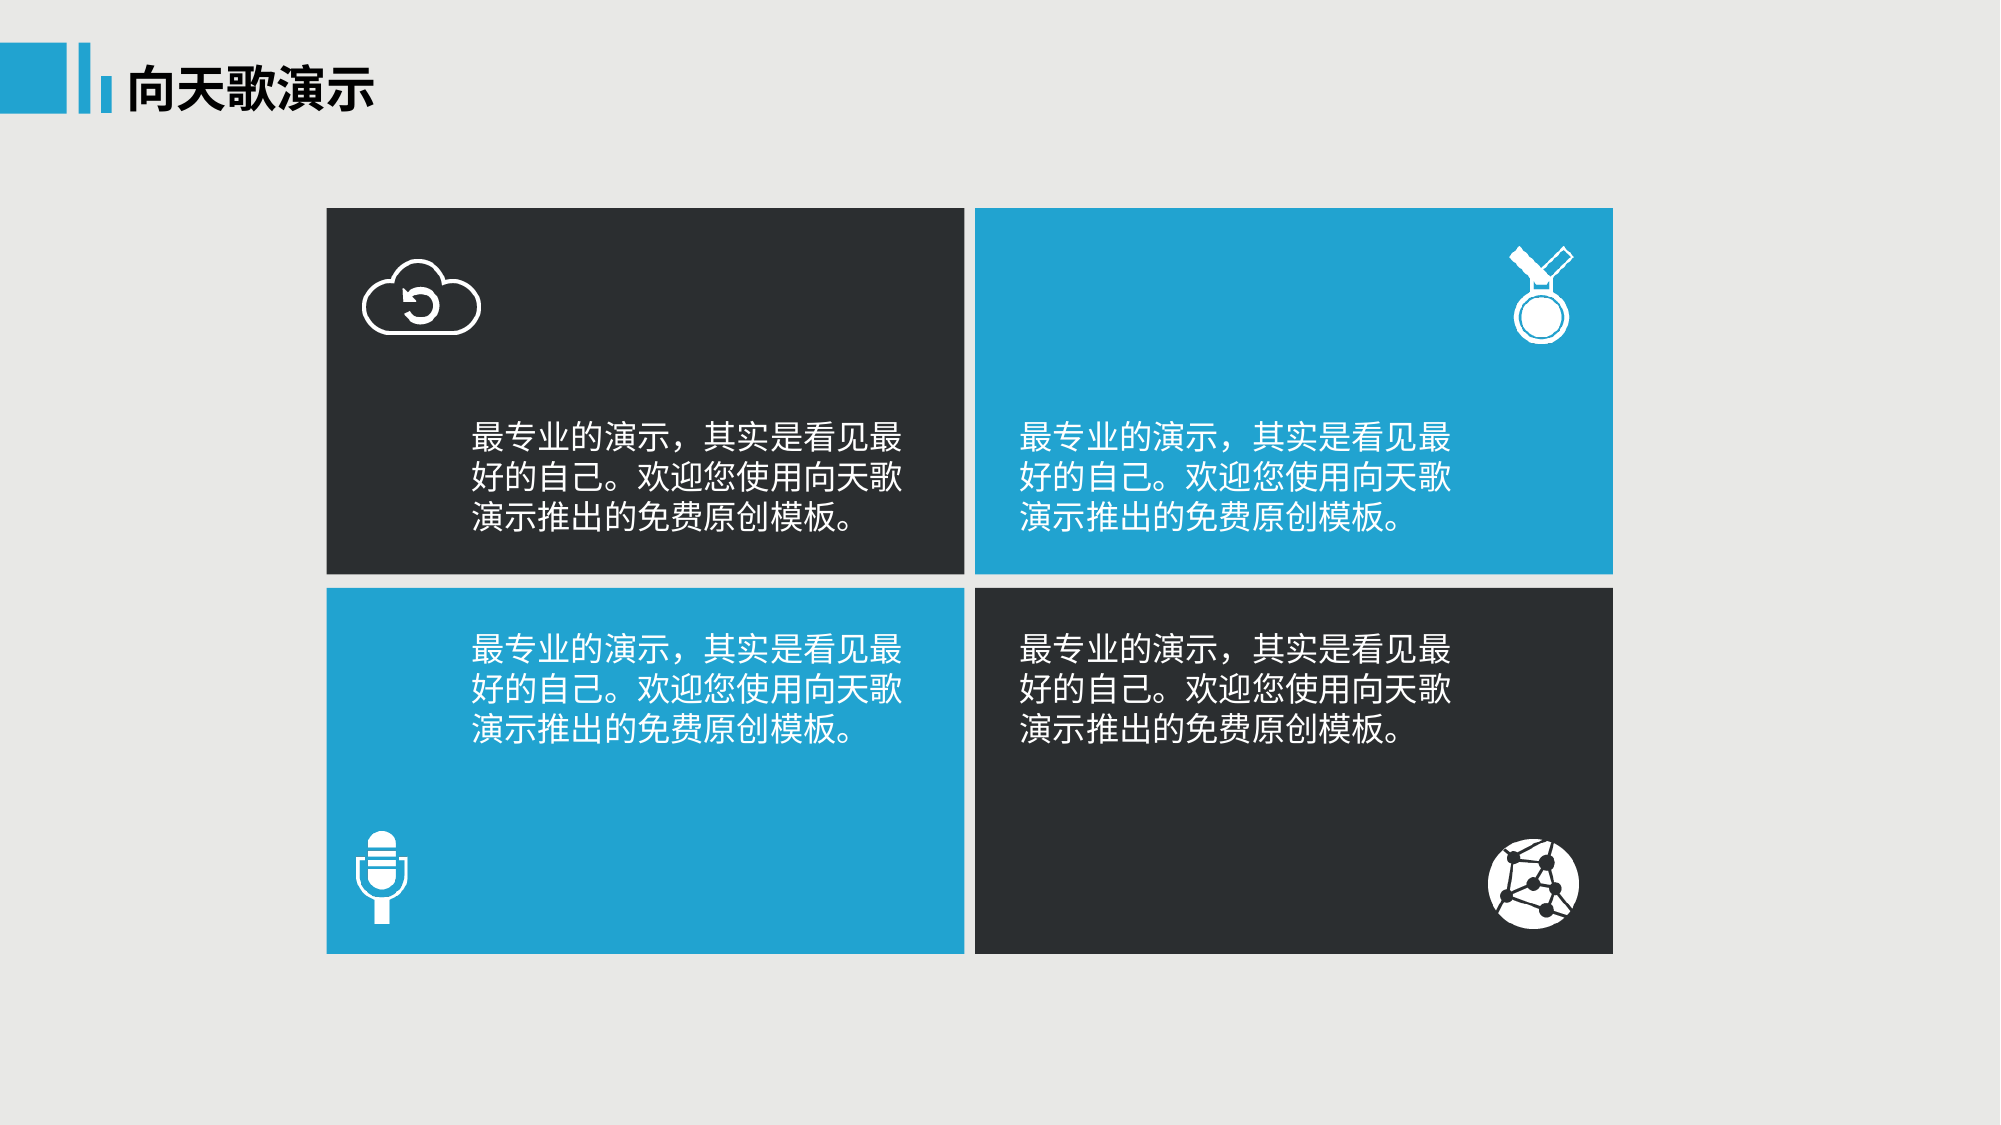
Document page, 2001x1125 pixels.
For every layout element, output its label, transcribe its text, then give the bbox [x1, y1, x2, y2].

picture [360, 234, 483, 357]
picture [1472, 822, 1595, 945]
text_box 最专业的演示，其实是看见最好的自己。欢迎您使用向天歌演示推出的免费原创模板。 [1004, 620, 1473, 756]
text_box [325, 586, 967, 956]
picture [1486, 239, 1596, 349]
text_box [325, 206, 967, 576]
text_box [973, 206, 1615, 576]
text_box [973, 586, 1615, 956]
picture [326, 822, 436, 931]
text_box 向天歌演示 [111, 49, 433, 125]
text_box 最专业的演示，其实是看见最好的自己。欢迎您使用向天歌演示推出的免费原创模板。 [456, 620, 925, 756]
text_box [77, 41, 92, 116]
text_box [0, 41, 69, 116]
text_box [99, 74, 111, 115]
text_box 最专业的演示，其实是看见最好的自己。欢迎您使用向天歌演示推出的免费原创模板。 [1004, 408, 1473, 544]
text_box 最专业的演示，其实是看见最好的自己。欢迎您使用向天歌演示推出的免费原创模板。 [456, 408, 925, 544]
